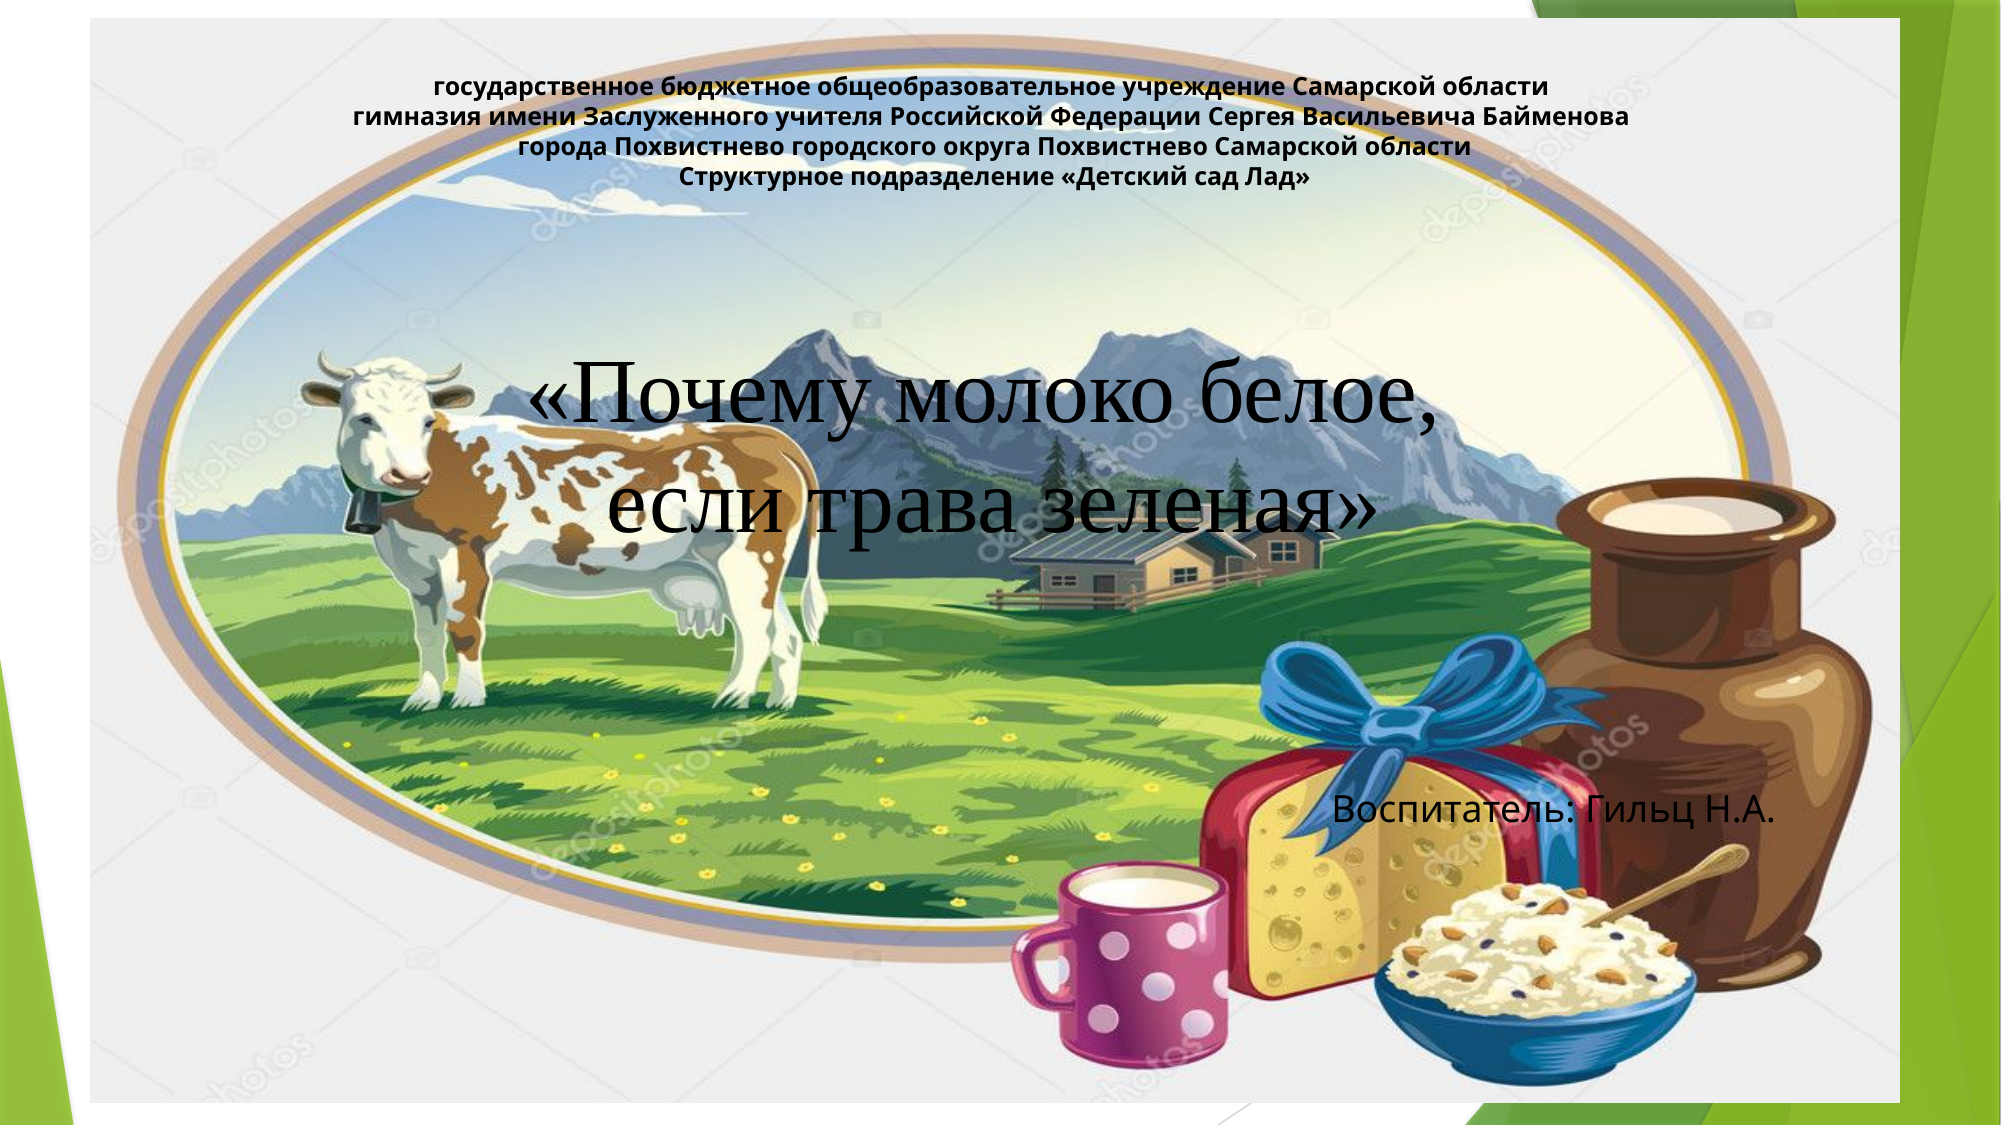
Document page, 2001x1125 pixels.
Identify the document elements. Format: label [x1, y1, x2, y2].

picture [90, 18, 1900, 1104]
